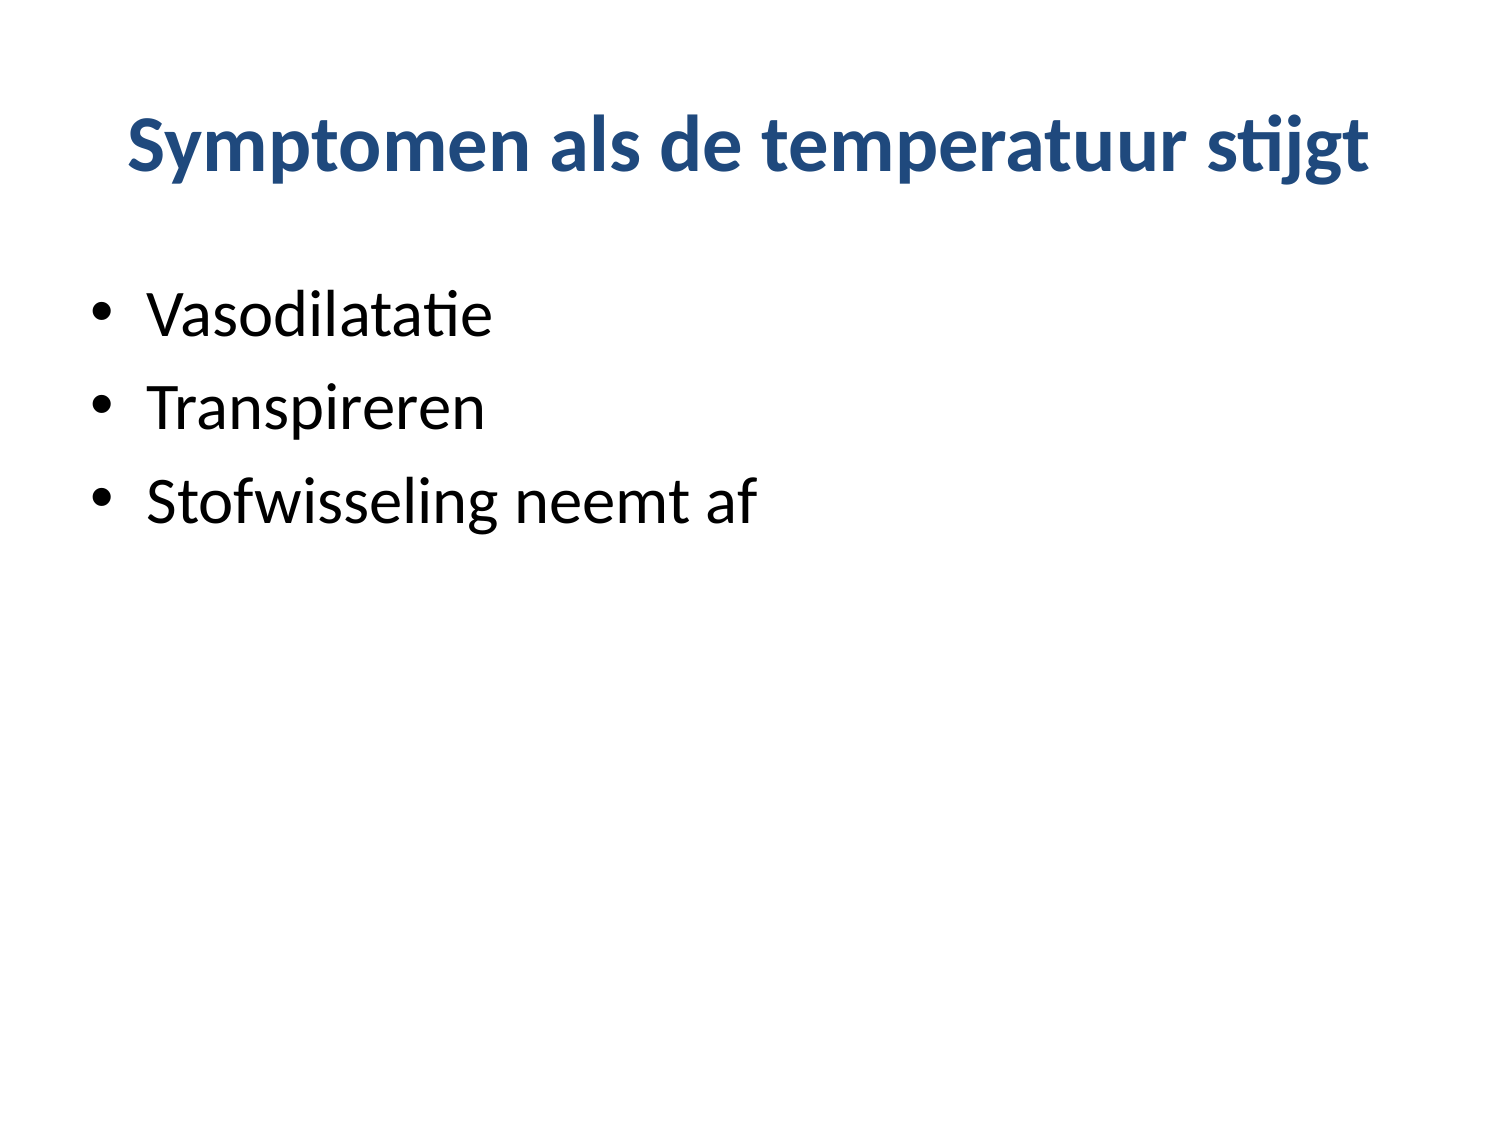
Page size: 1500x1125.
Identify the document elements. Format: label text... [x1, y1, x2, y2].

list Vasodilatatie Transpireren Stofwisseling neemt af [75, 262, 1425, 1005]
title Symptomen als de temperatuur stijgt [75, 45, 1425, 233]
